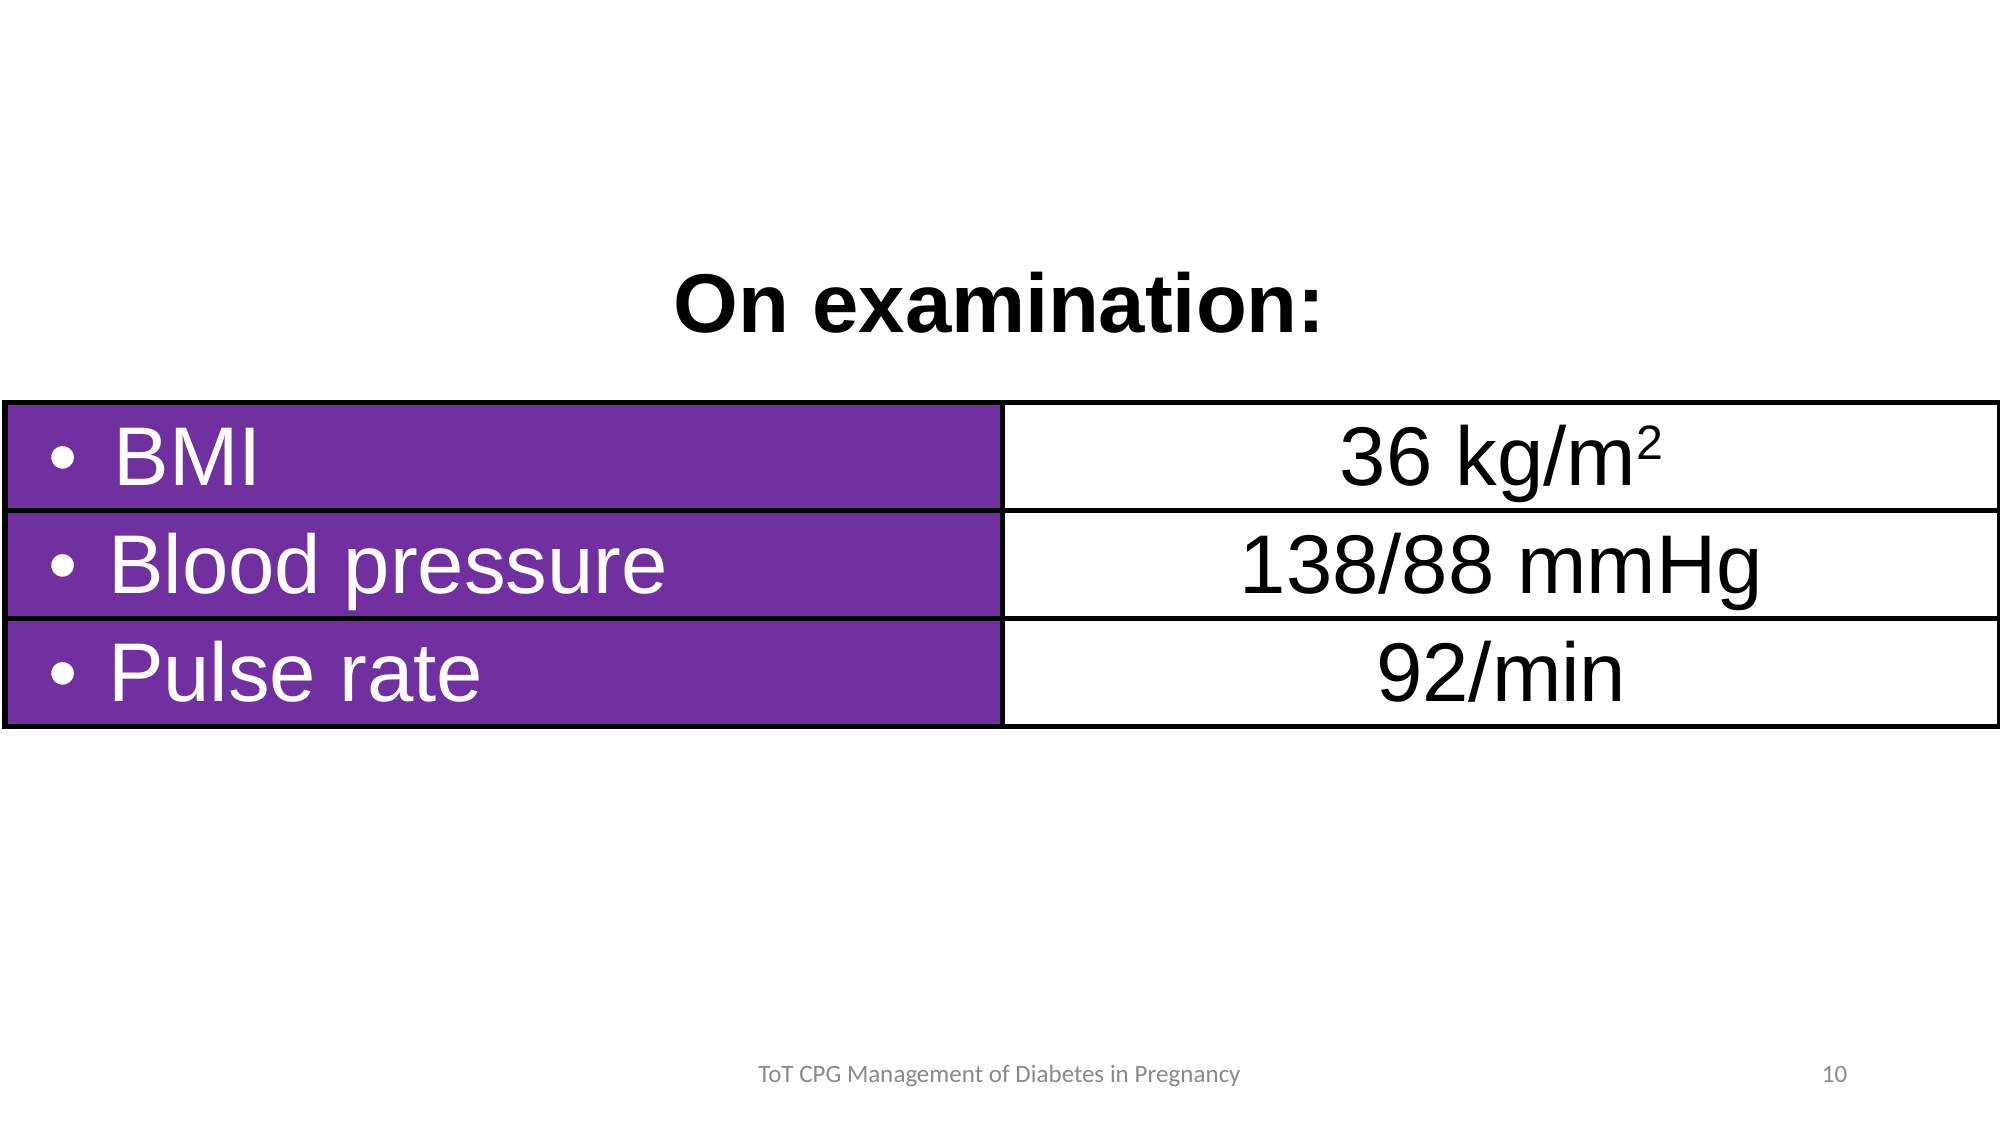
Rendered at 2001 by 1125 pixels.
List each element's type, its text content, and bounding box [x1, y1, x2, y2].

table_header BMI [8, 405, 1000, 508]
table_cell 92/min [1005, 621, 1997, 724]
table_cell Pulse rate [8, 621, 1000, 724]
text_box On examination: [0, 241, 2000, 357]
slide_number 10 [1412, 1042, 1863, 1103]
table_cell Blood pressure [8, 513, 1000, 616]
table_cell 138/88 mmHg [1005, 513, 1997, 616]
table_header 36 kg/m2 [1005, 405, 1997, 508]
footer ToT CPG Management of Diabetes in Pregnancy [662, 1042, 1338, 1103]
